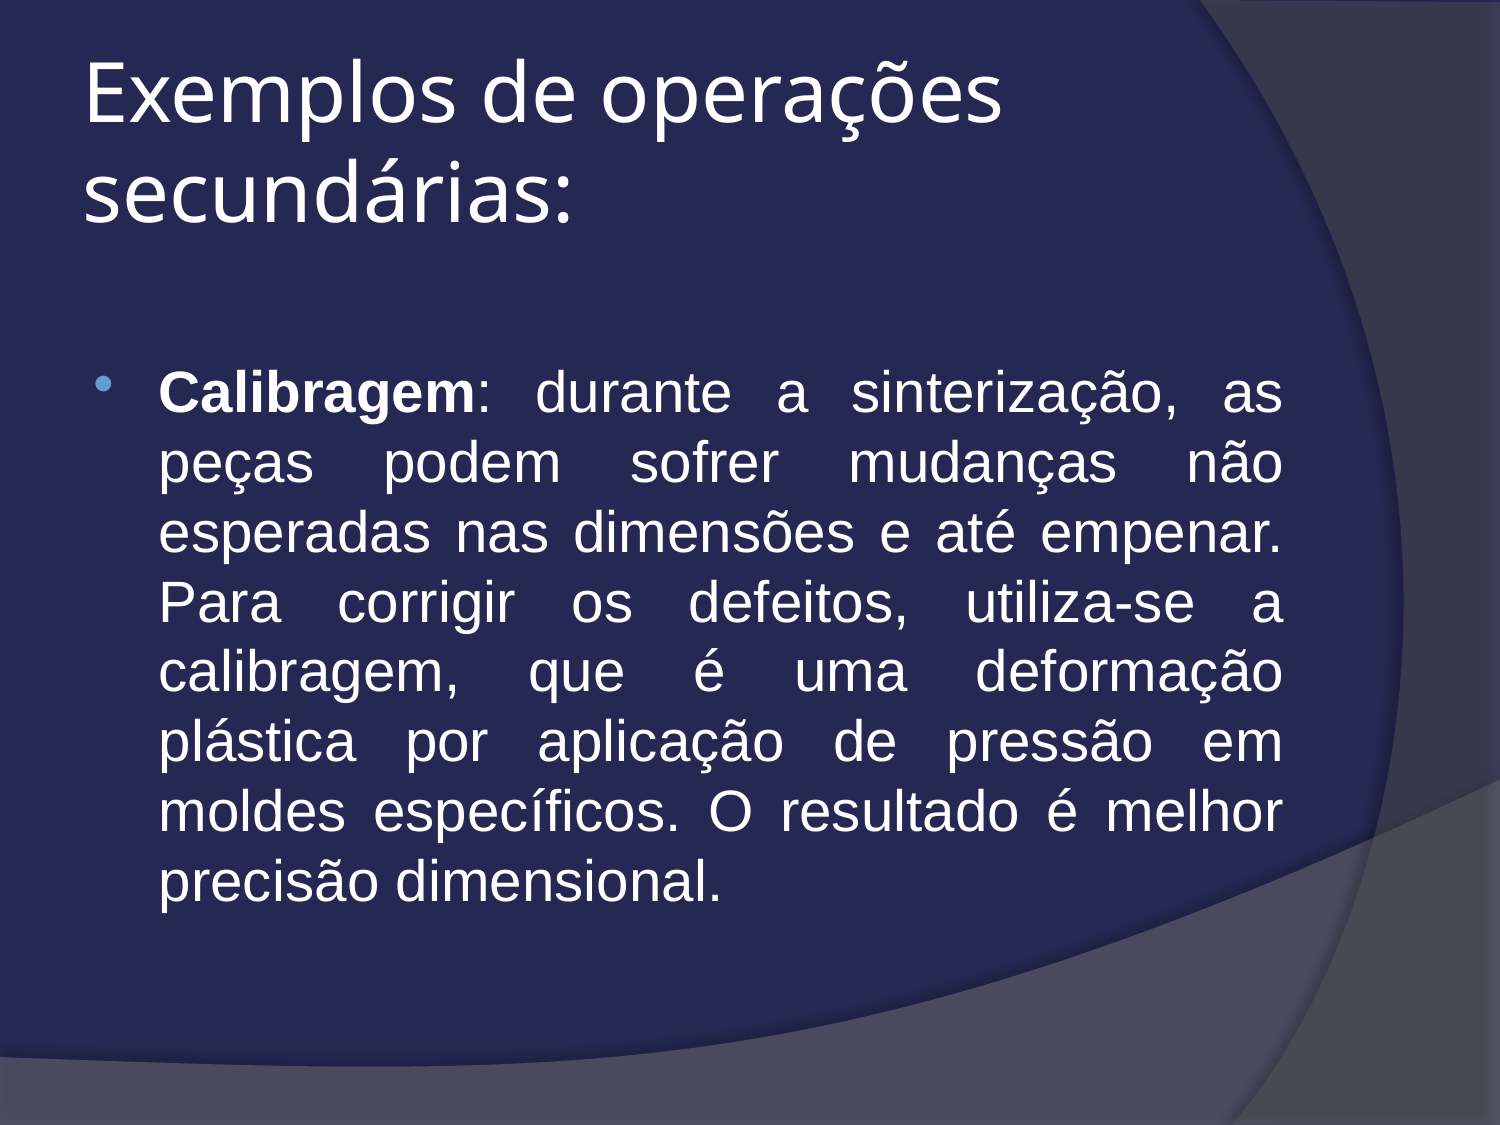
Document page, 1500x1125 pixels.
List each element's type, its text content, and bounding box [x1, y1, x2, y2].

list Calibragem: durante a sinterização, as peças podem sofrer mudanças não esperadas nas dimensões e até empenar. Para corrigir os defeitos, utiliza-se a calibragem, que é uma deformação plástica por aplicação de pressão em moldes específicos. O resultado é melhor precisão dimensional. [75, 262, 1300, 1005]
title Exemplos de operações secundárias: [75, 45, 1300, 233]
